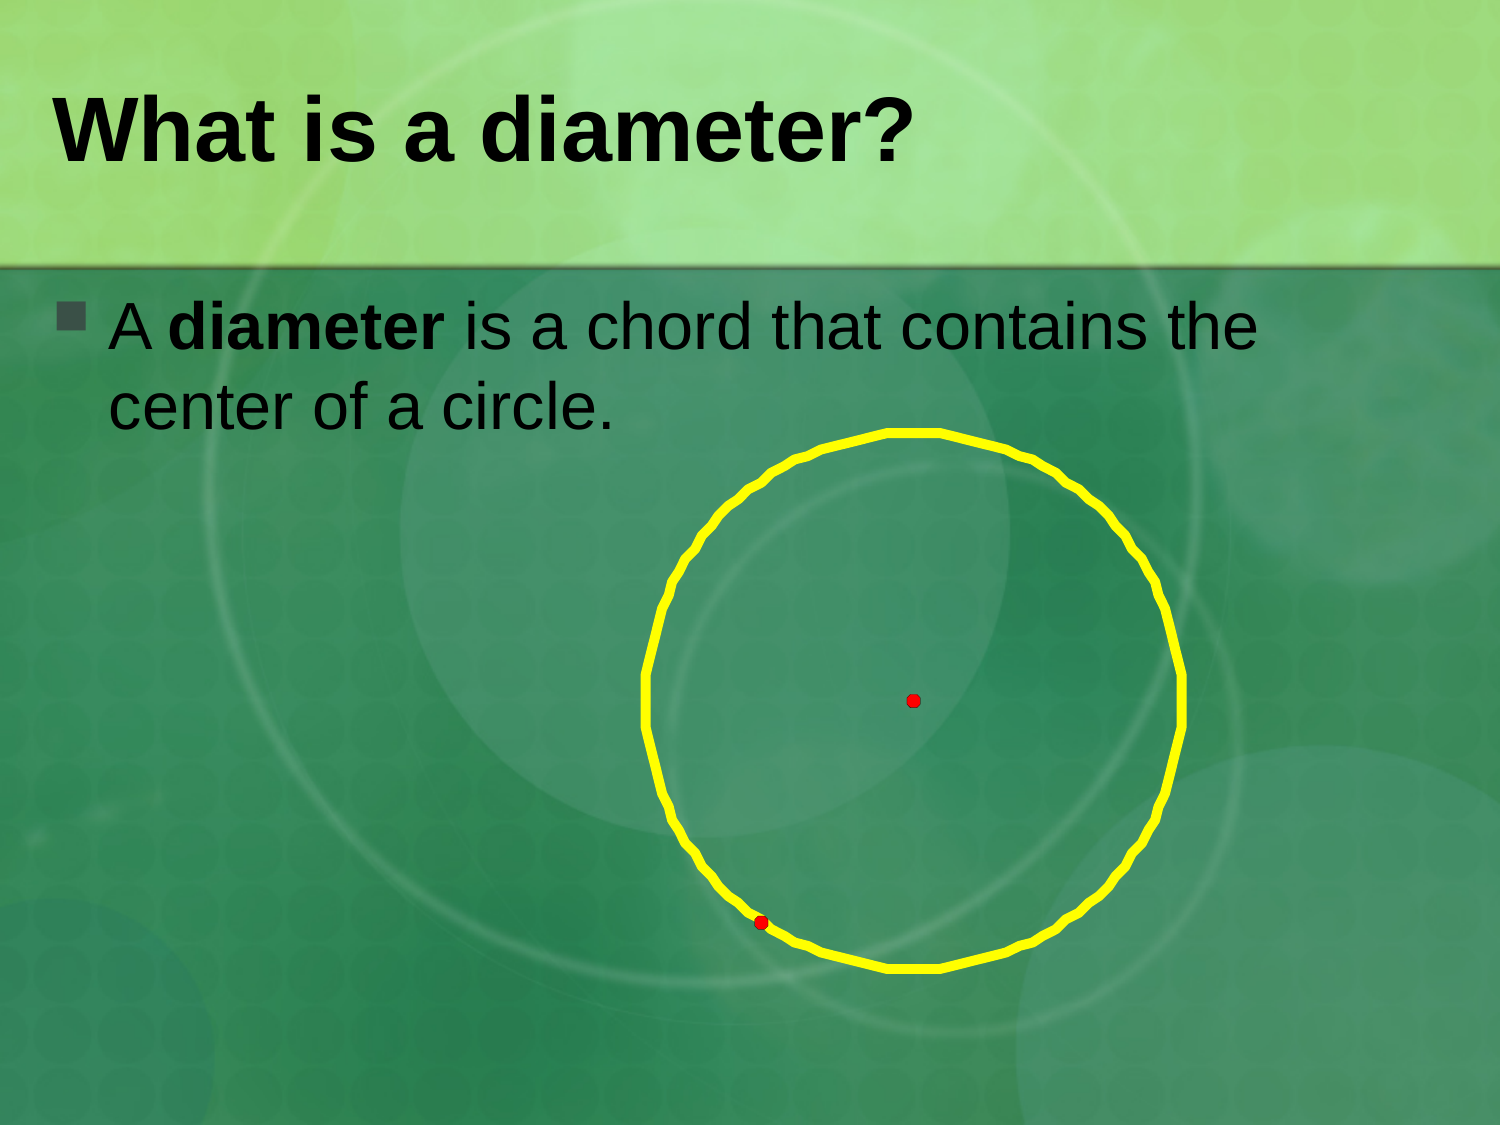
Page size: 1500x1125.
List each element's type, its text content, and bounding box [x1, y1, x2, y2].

picture [0, 0, 1500, 1125]
title What is a diameter? [37, 24, 1463, 226]
list A diameter is a chord that contains the center of a circle. [37, 274, 1463, 1101]
